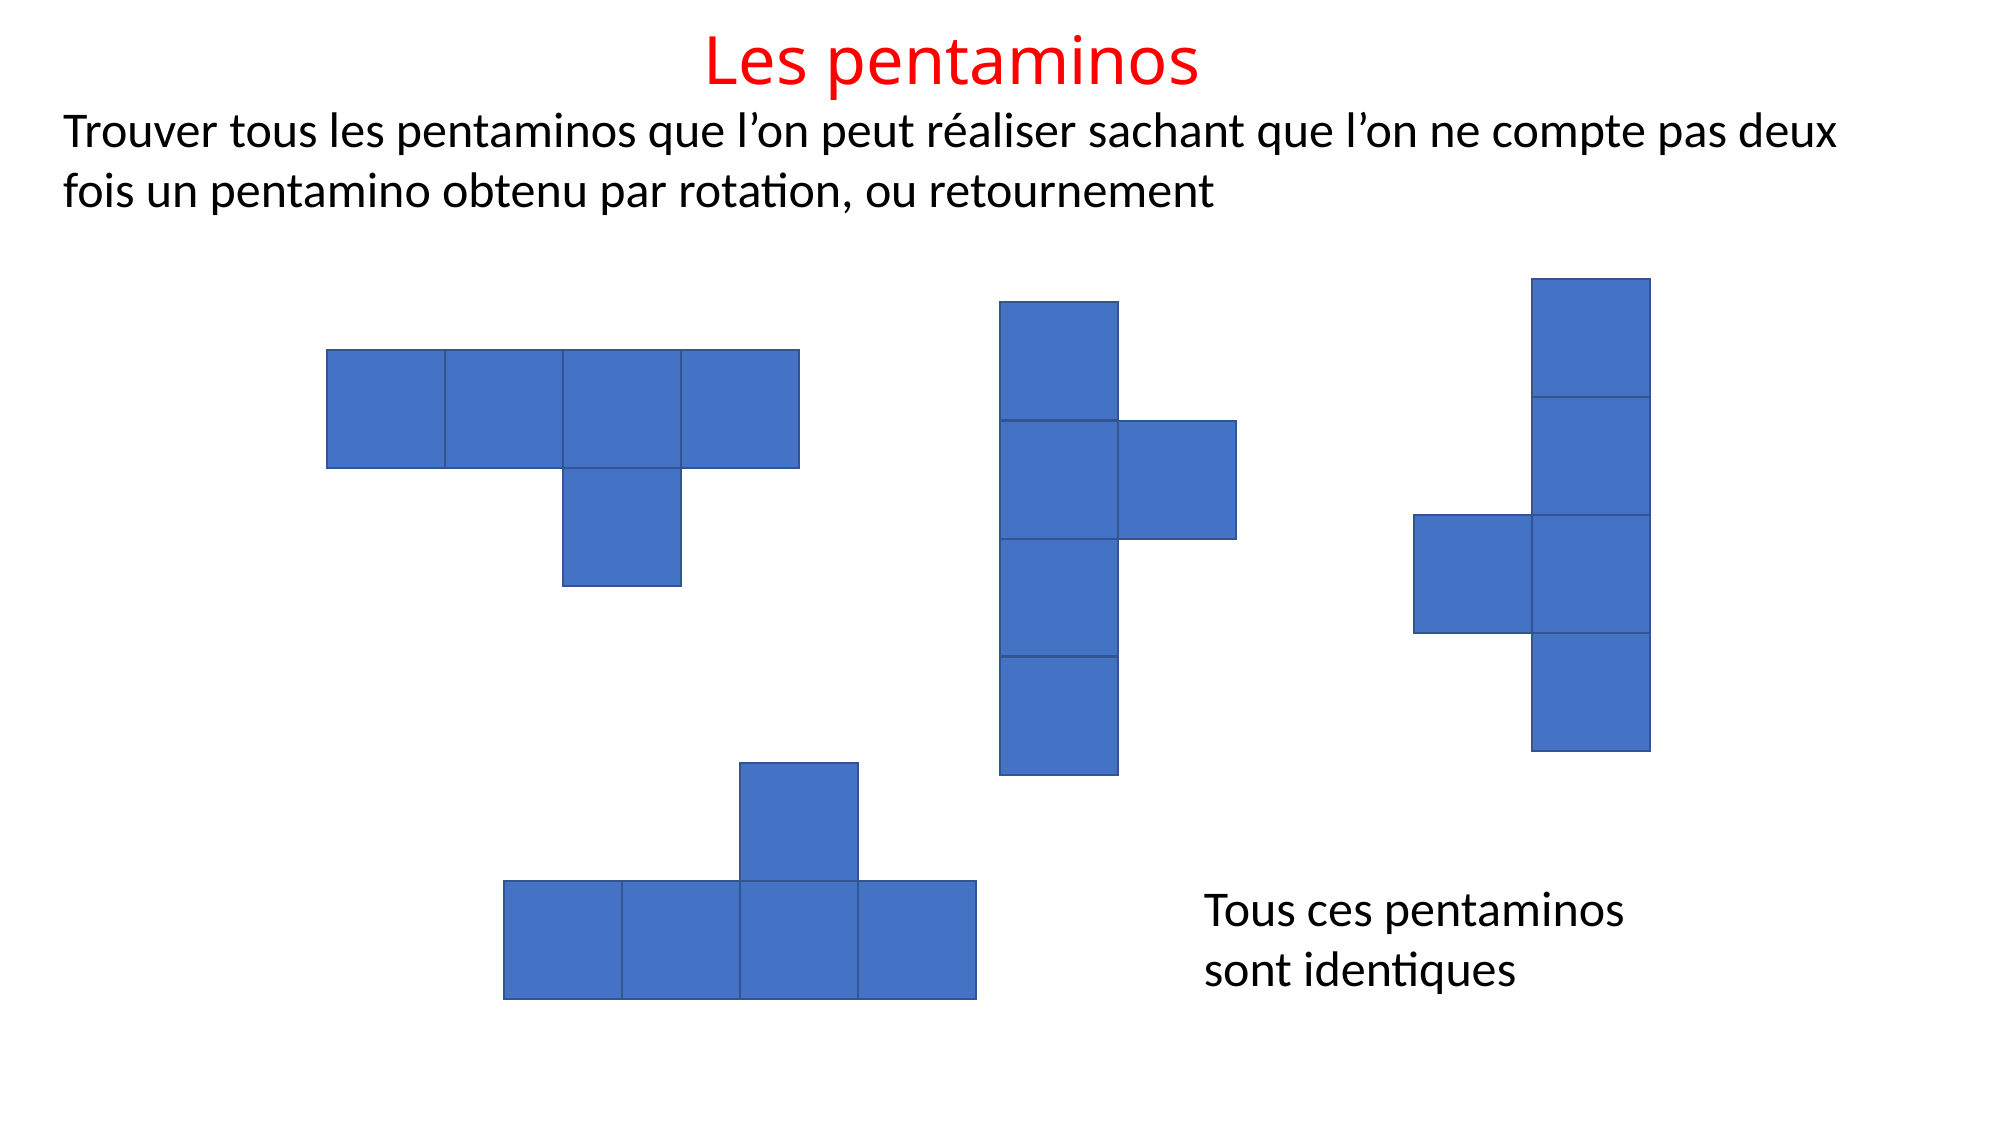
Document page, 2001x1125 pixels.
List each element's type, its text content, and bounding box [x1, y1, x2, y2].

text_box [326, 349, 800, 587]
text_box Tous ces pentaminos sont identiques [1189, 869, 1674, 1005]
text_box Les pentaminos [689, 10, 1414, 105]
text_box Trouver tous les pentaminos que l’on peut réaliser sachant que l’on ne compte pas deux fois un pentamino obtenu par rotation, ou retournement [48, 90, 1875, 225]
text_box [503, 763, 977, 1000]
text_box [881, 420, 1355, 657]
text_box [1295, 397, 1768, 634]
